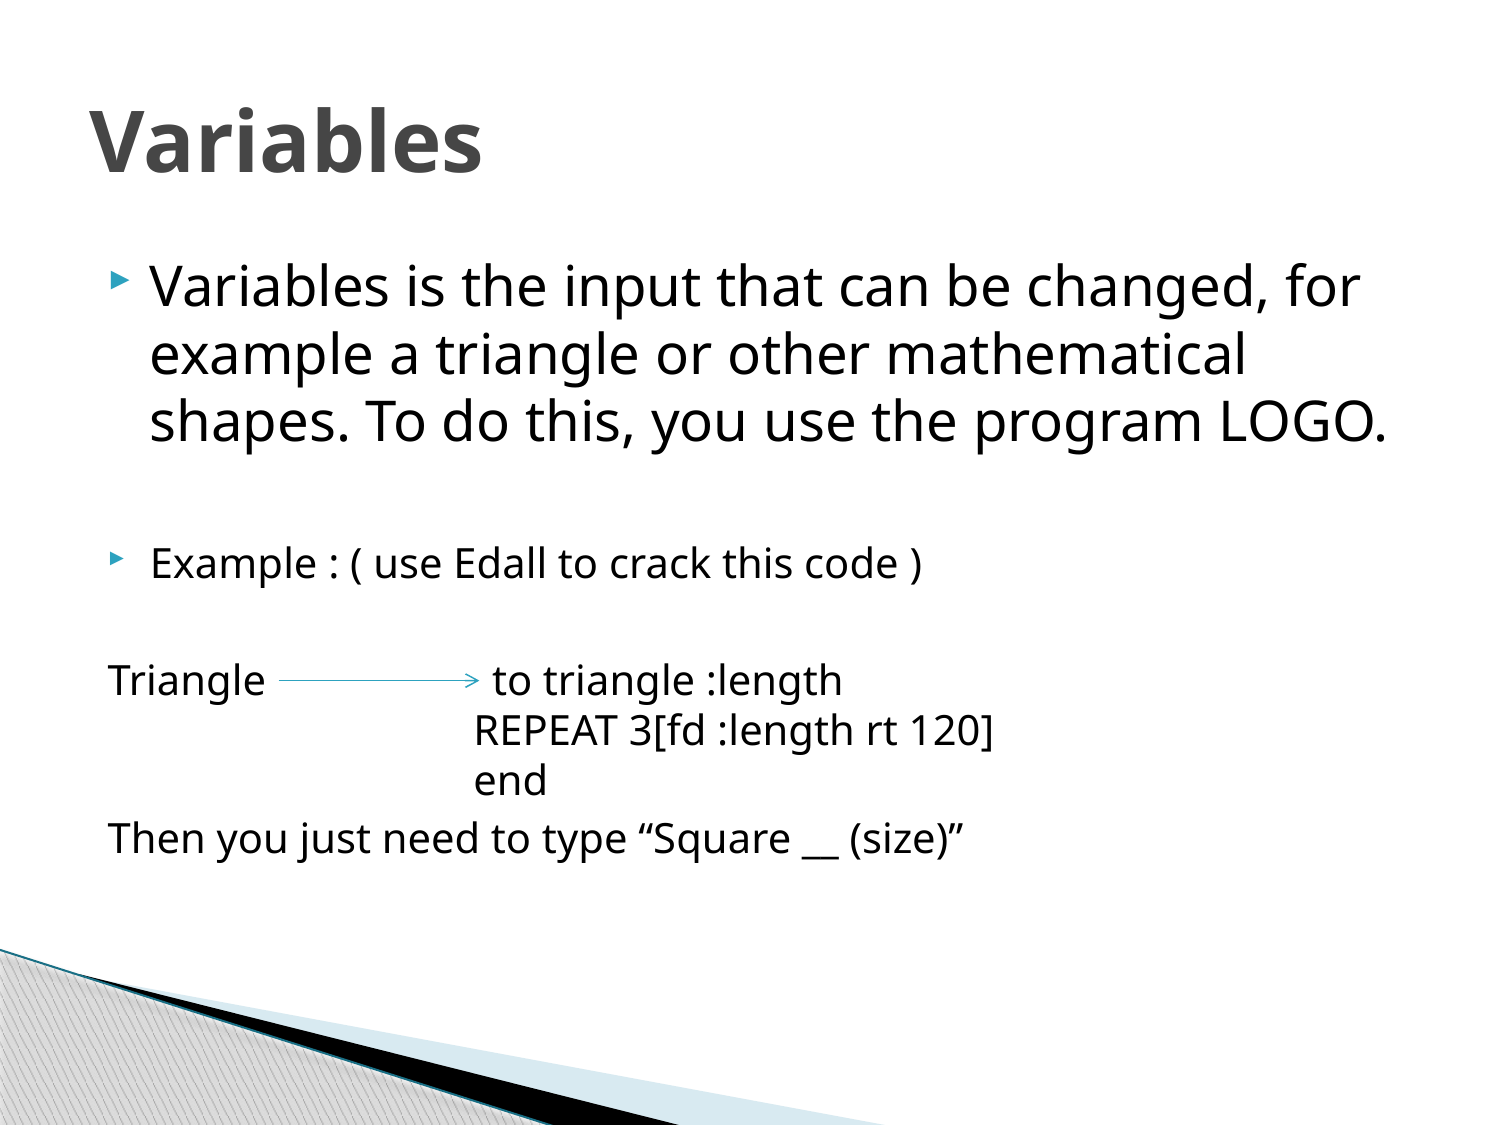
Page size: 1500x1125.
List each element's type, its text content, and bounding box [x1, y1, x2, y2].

title Variables [75, 45, 1425, 233]
list Variables is the input that can be changed, for example a triangle or other mathematical shapes. To do this, you use the program LOGO. Example : ( use Edall to crack this code ) Triangle to triangle :length REPEAT 3[fd :length rt 120] end Then you just need to type “Square __ (size)” [75, 243, 1425, 986]
